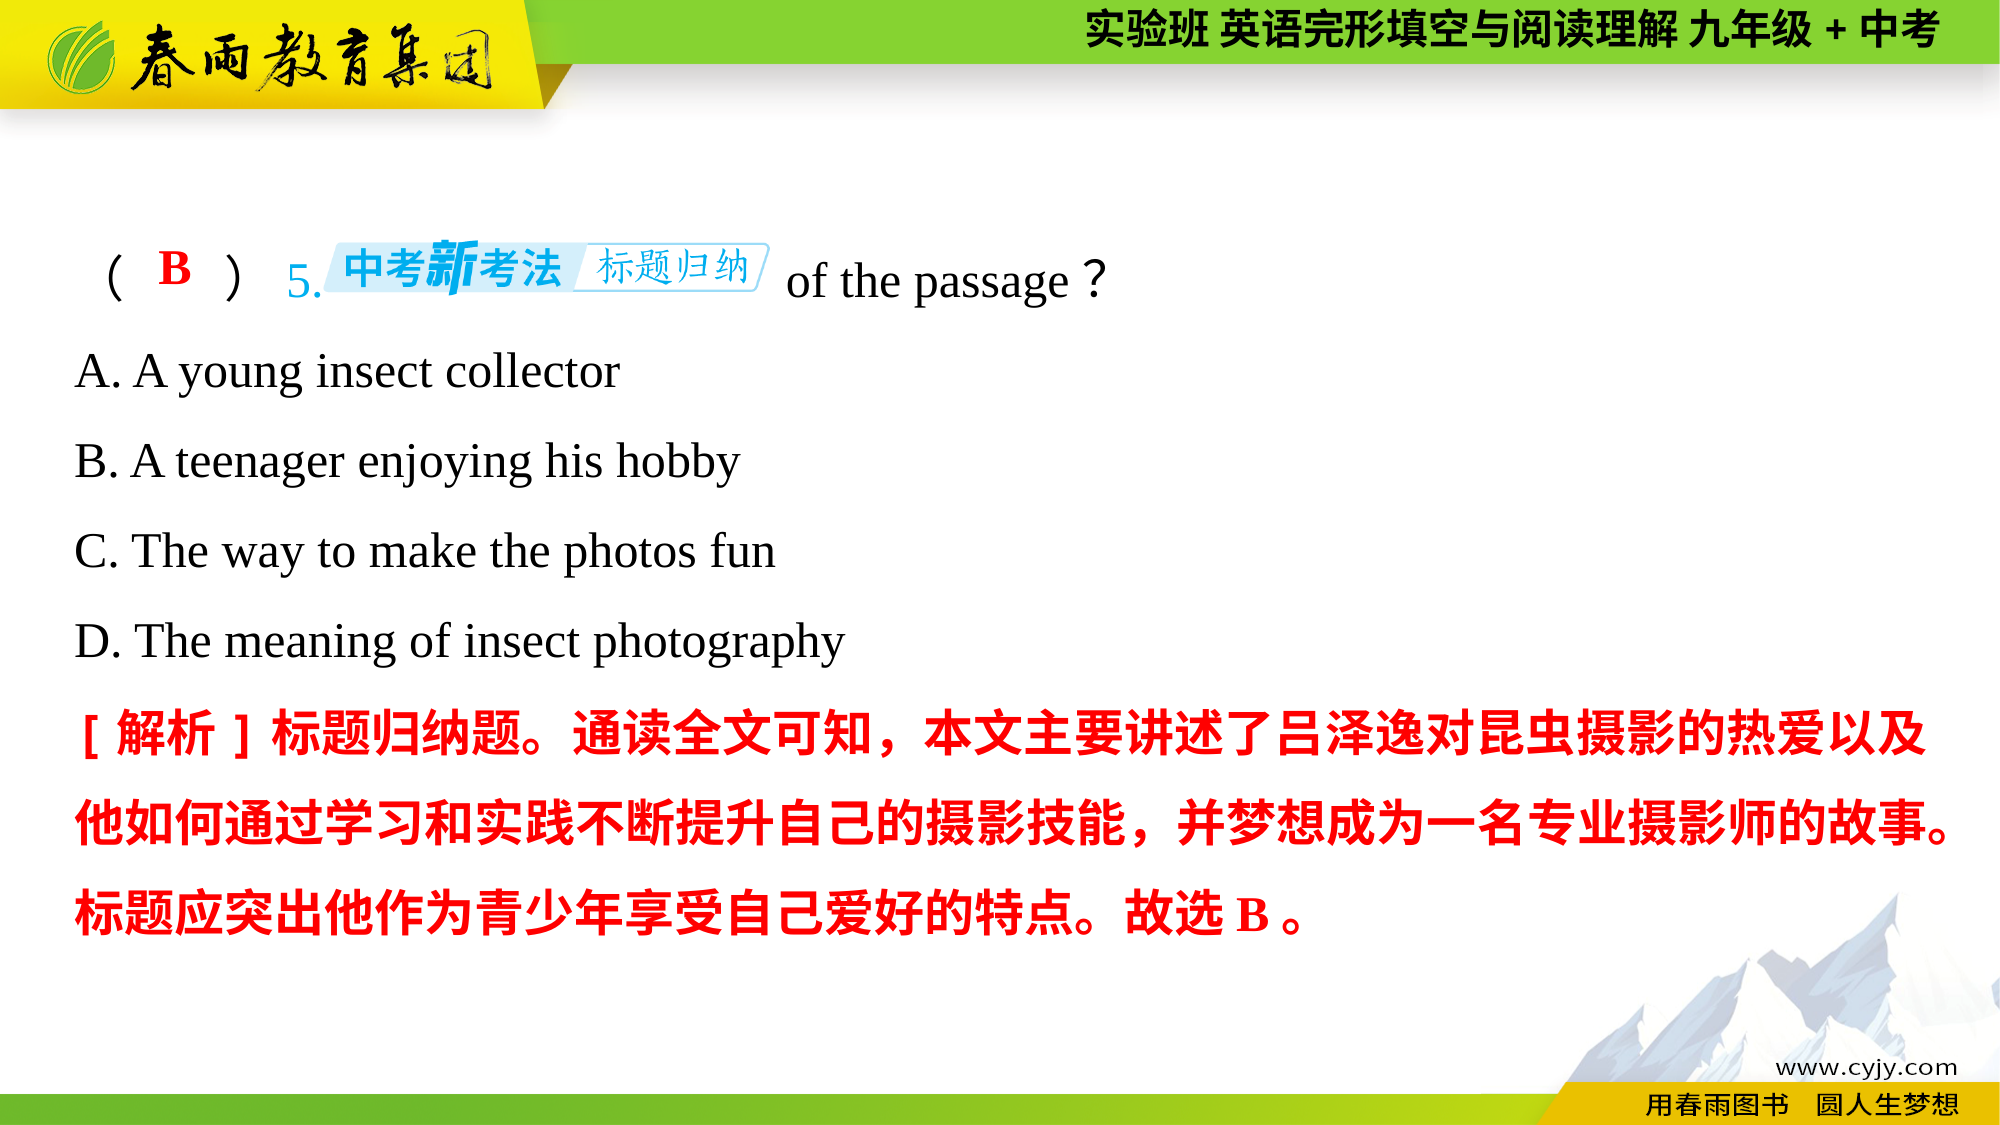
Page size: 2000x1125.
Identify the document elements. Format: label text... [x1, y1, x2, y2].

text_box [解析]标题归纳题。通读全文可知，本文主要讲述了吕泽逸对昆虫摄影的热爱以及他如何通过学习和实践不断提升自己的摄影技能，并梦想成为一名专业摄影师的故事。标题应突出他作为青少年享受自己爱好的特点。故选B。 [59, 669, 1944, 950]
list （ ）5. What’s the best title of the passage？ A. A young insect collector B. A teenager enjoying his hobby C. The way to make the photos fun D. The meaning of insect photography [59, 210, 1944, 669]
text_box B [143, 227, 207, 302]
picture [0, 0, 2000, 1125]
